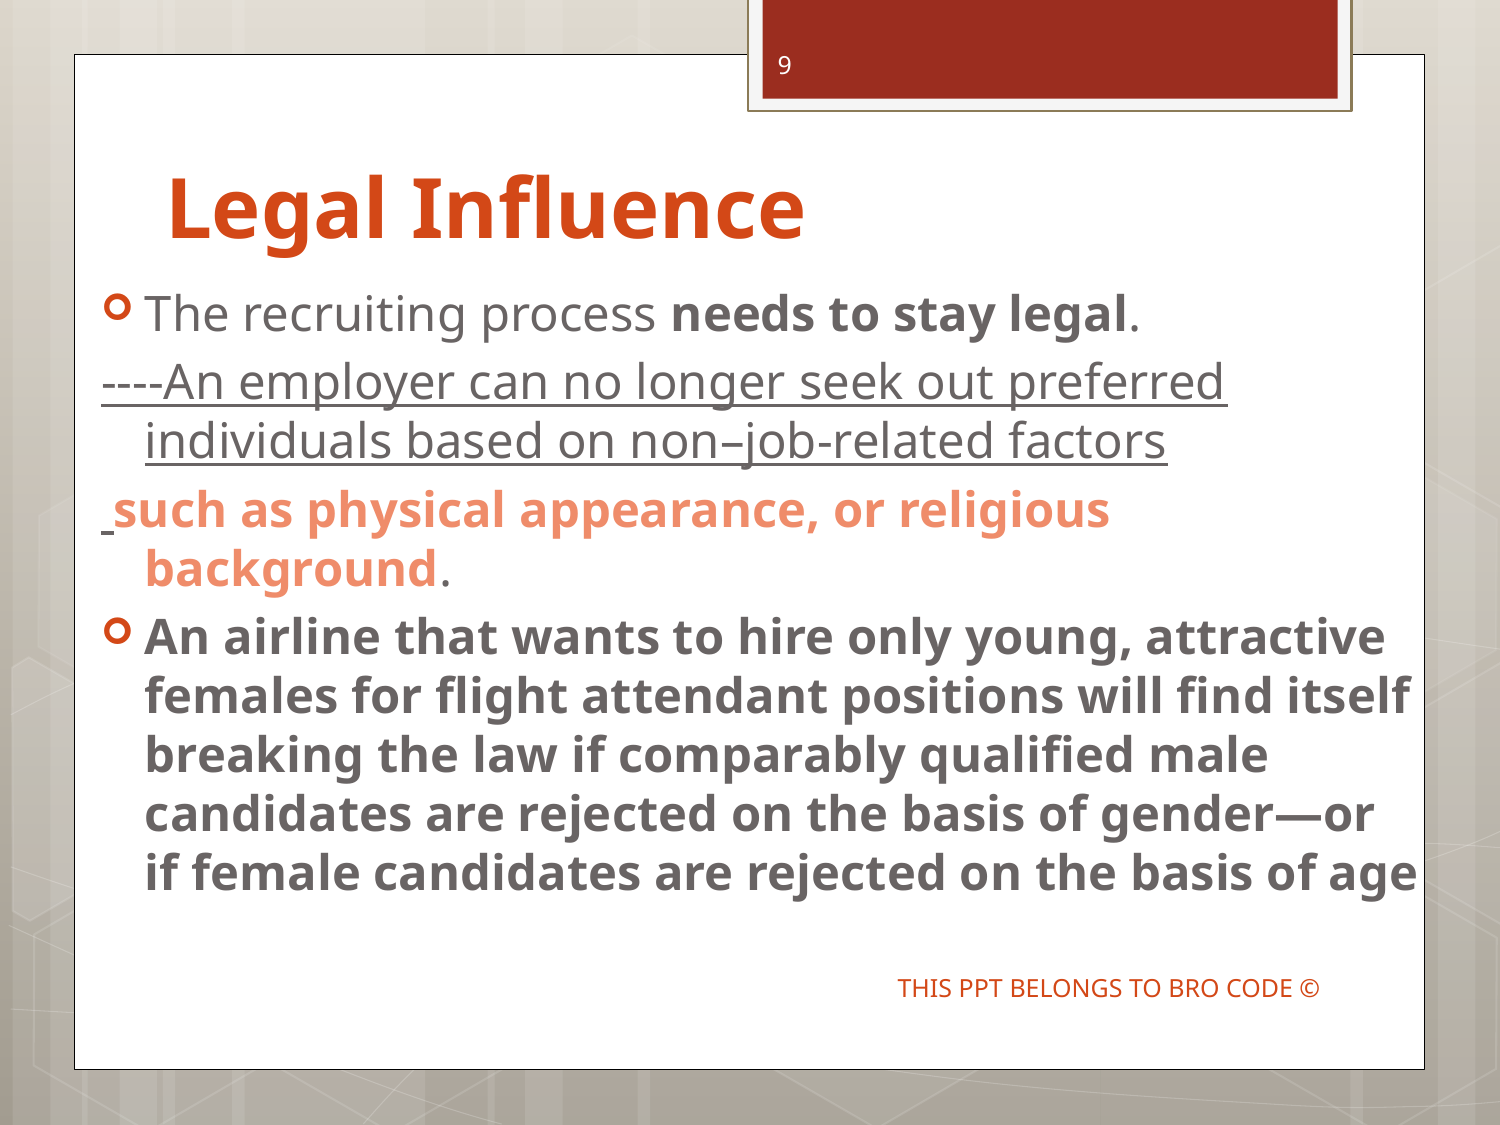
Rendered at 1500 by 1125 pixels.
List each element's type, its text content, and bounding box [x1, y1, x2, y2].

slide_number 9 [762, 36, 982, 97]
list The recruiting process needs to stay legal. ----An employer can no longer seek out preferred individuals based on non–job-related factors such as physical appearance, or religious background. An airline that wants to hire only young, attractive females for flight attendant positions will find itself breaking the law if comparably qualified male candidates are rejected on the basis of gender—or if female candidates are rejected on the basis of age [75, 275, 1438, 957]
title Legal Influence [150, 75, 1303, 263]
footer THIS PPT BELONGS TO BRO CODE © [761, 960, 1336, 1020]
